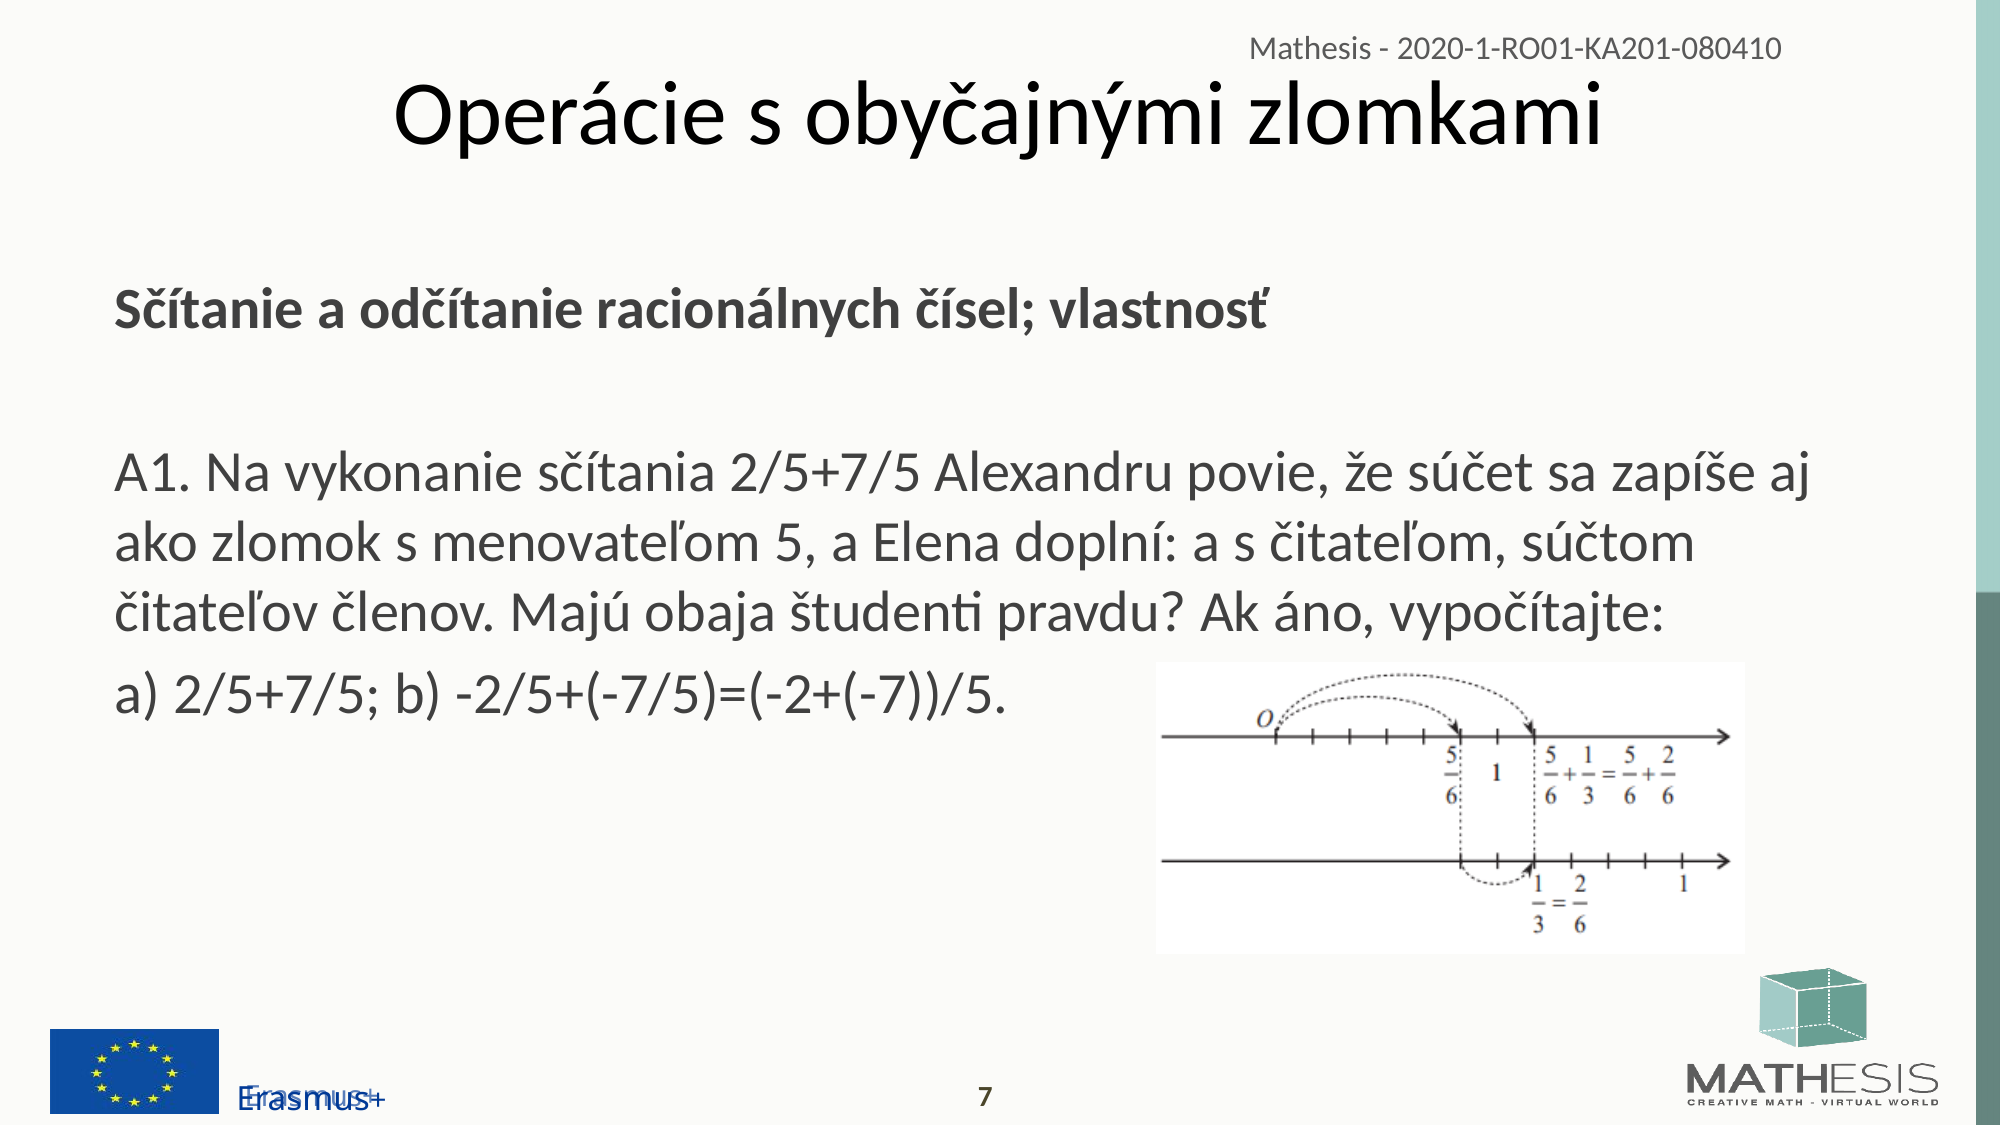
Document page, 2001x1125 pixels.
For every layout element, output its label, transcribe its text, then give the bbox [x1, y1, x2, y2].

title Operácie s obyčajnými zlomkami [99, 45, 1900, 233]
picture [50, 1029, 219, 1114]
list Sčítanie a odčítanie racionálnych čísel; vlastnosť A1. Na vykonanie sčítania 2/5+7/5 Alexandru povie, že súčet sa zapíše aj ako zlomok s menovateľom 5, a Elena doplní: a s čitateľom, súčtom čitateľov členov. Majú obaja študenti pravdu? Ak áno, vypočítajte: a) 2/5+7/5; b) -2/5+(-7/5)=(-2+(-7))/5. [99, 262, 1900, 1005]
picture [1156, 662, 1745, 954]
